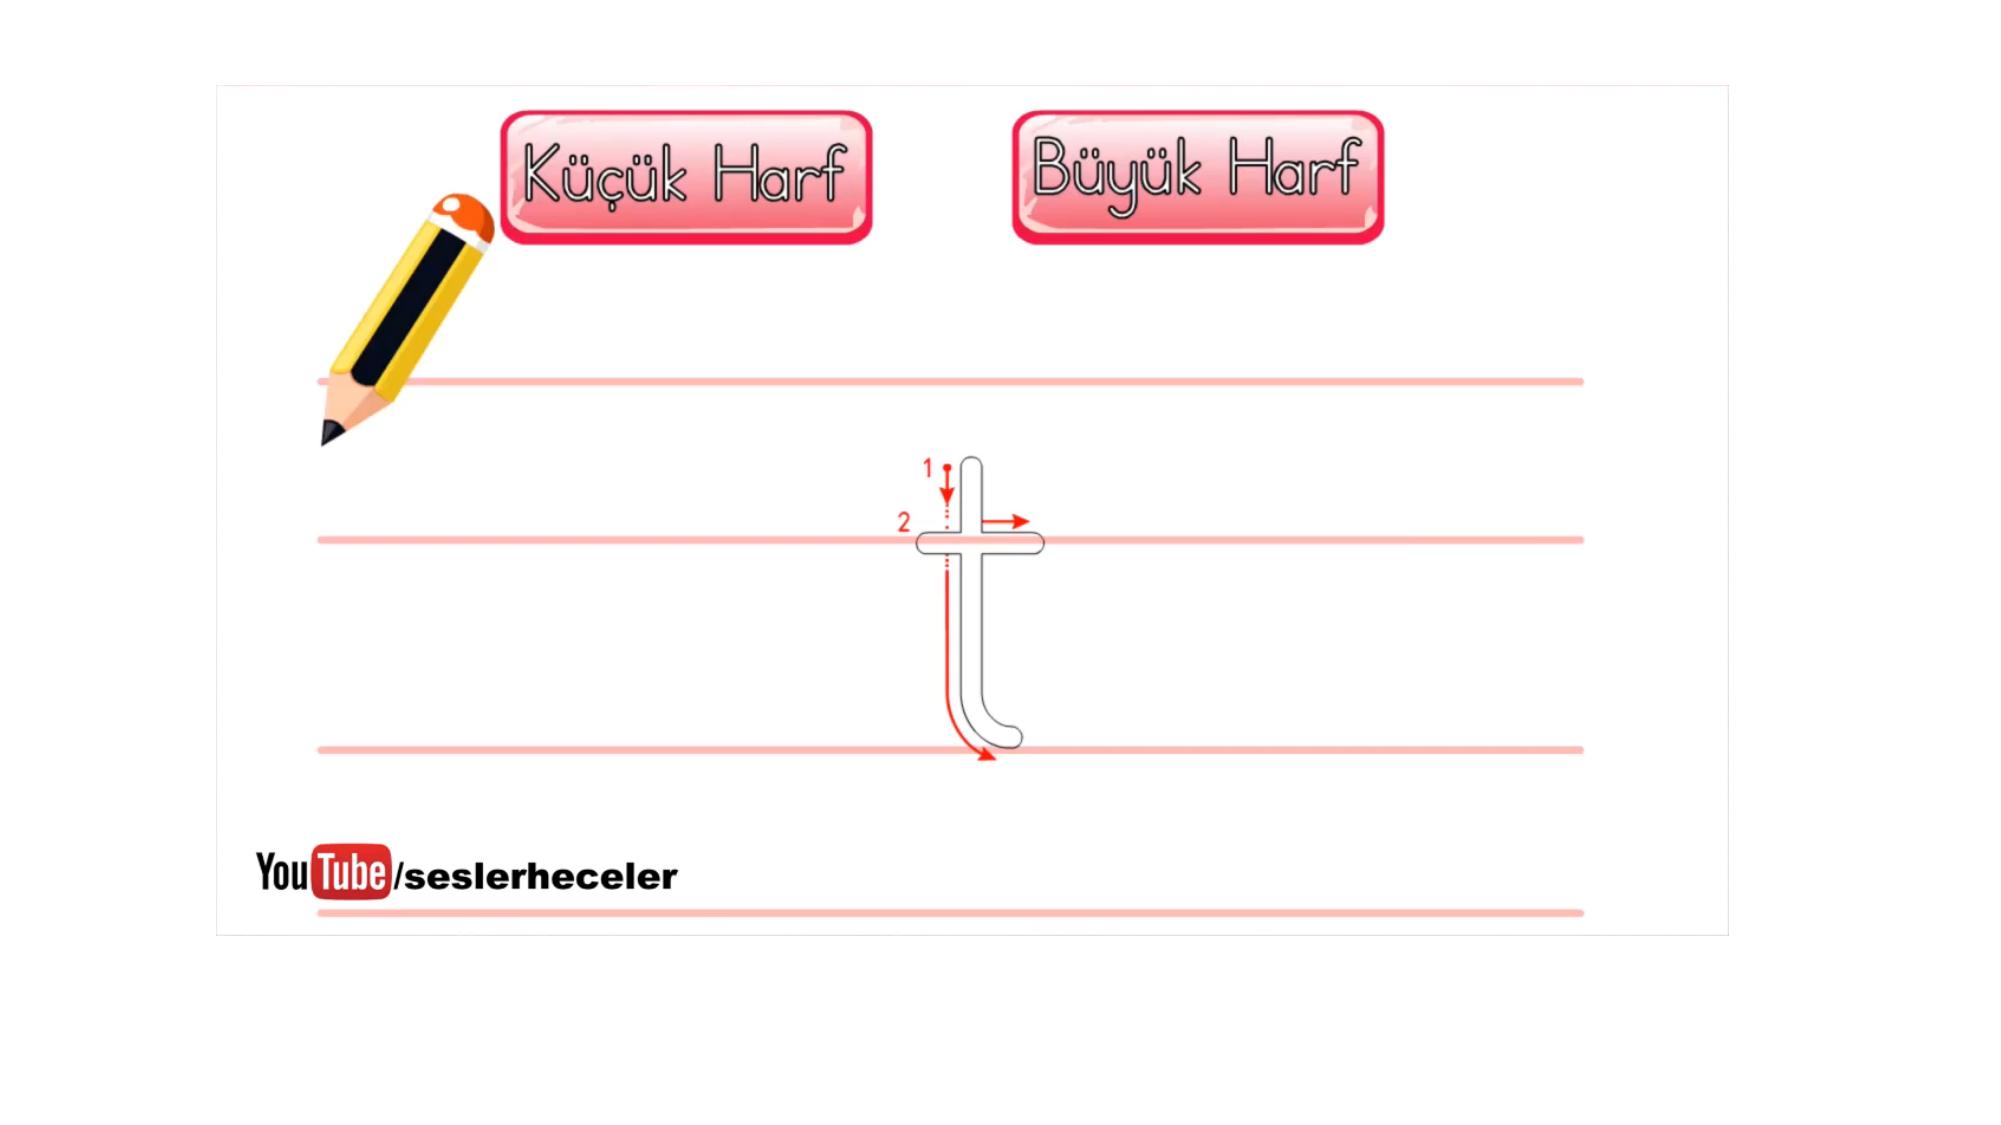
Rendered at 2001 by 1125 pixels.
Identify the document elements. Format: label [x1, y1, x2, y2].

text_box [215, 84, 1730, 937]
